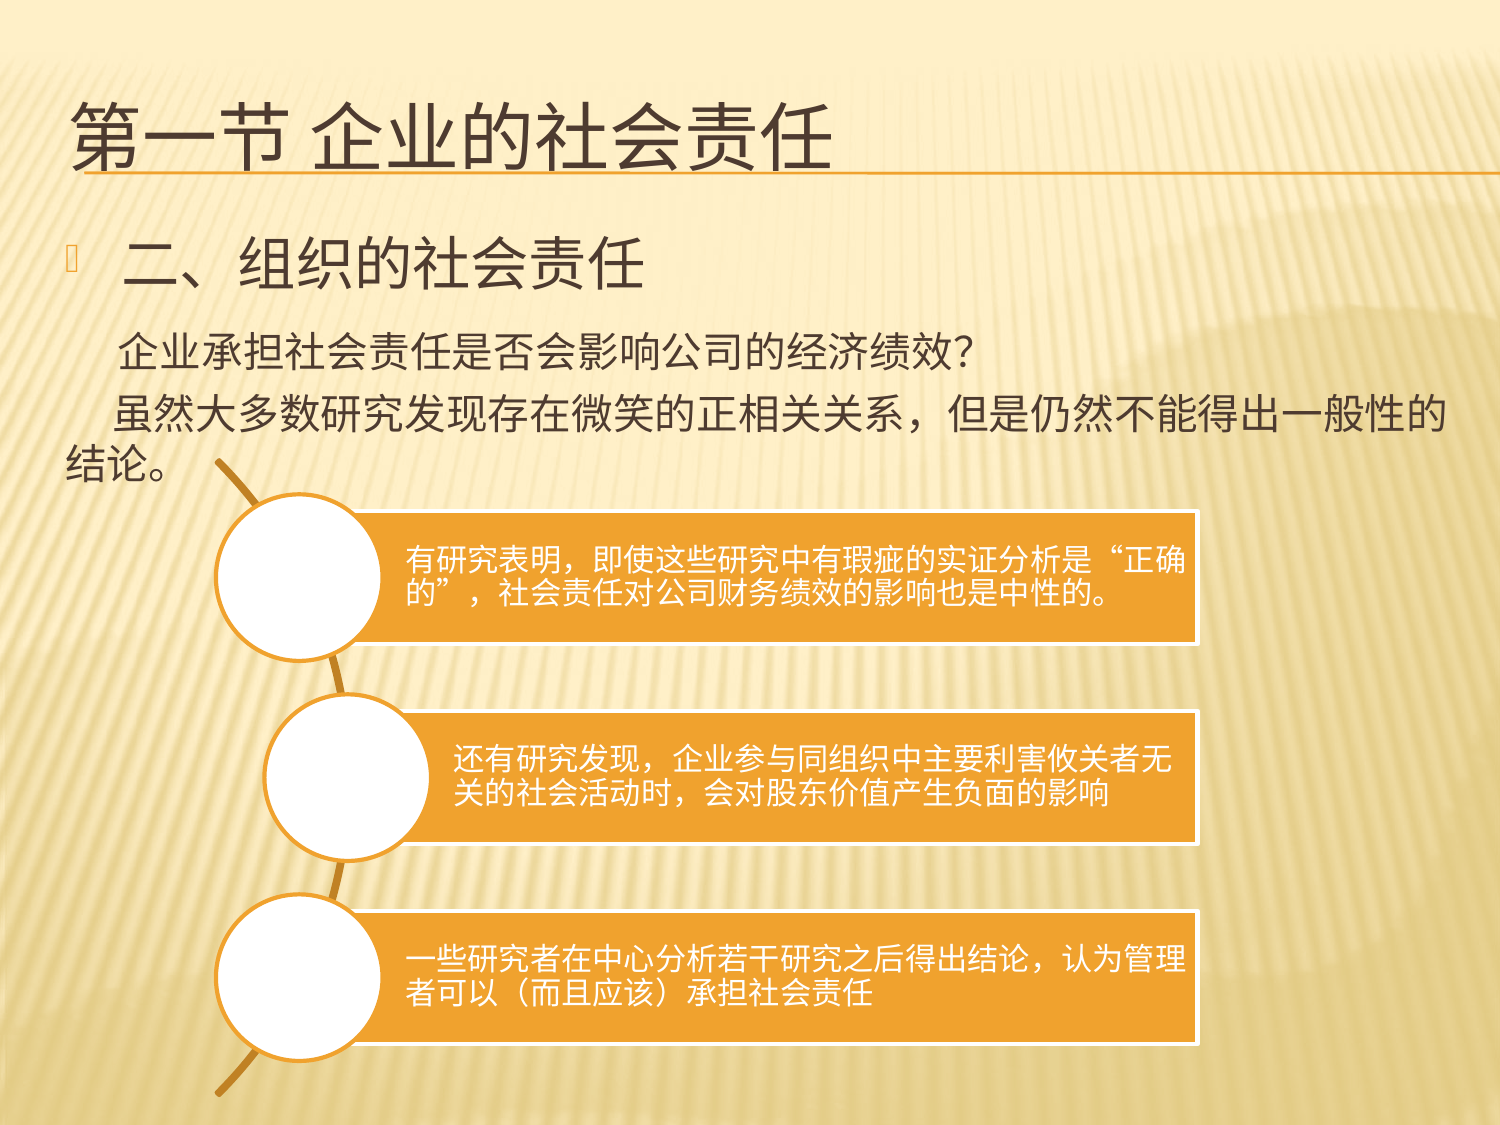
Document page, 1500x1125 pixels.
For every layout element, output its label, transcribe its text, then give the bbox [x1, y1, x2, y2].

title 第一节 企业的社会责任 [53, 66, 1479, 204]
list 二、组织的社会责任 企业承担社会责任是否会影响公司的经济绩效？ 虽然大多数研究发现存在微笑的正相关关系，但是仍然不能得出一般性的结论。 [49, 219, 1476, 1095]
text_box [206, 444, 1207, 1112]
